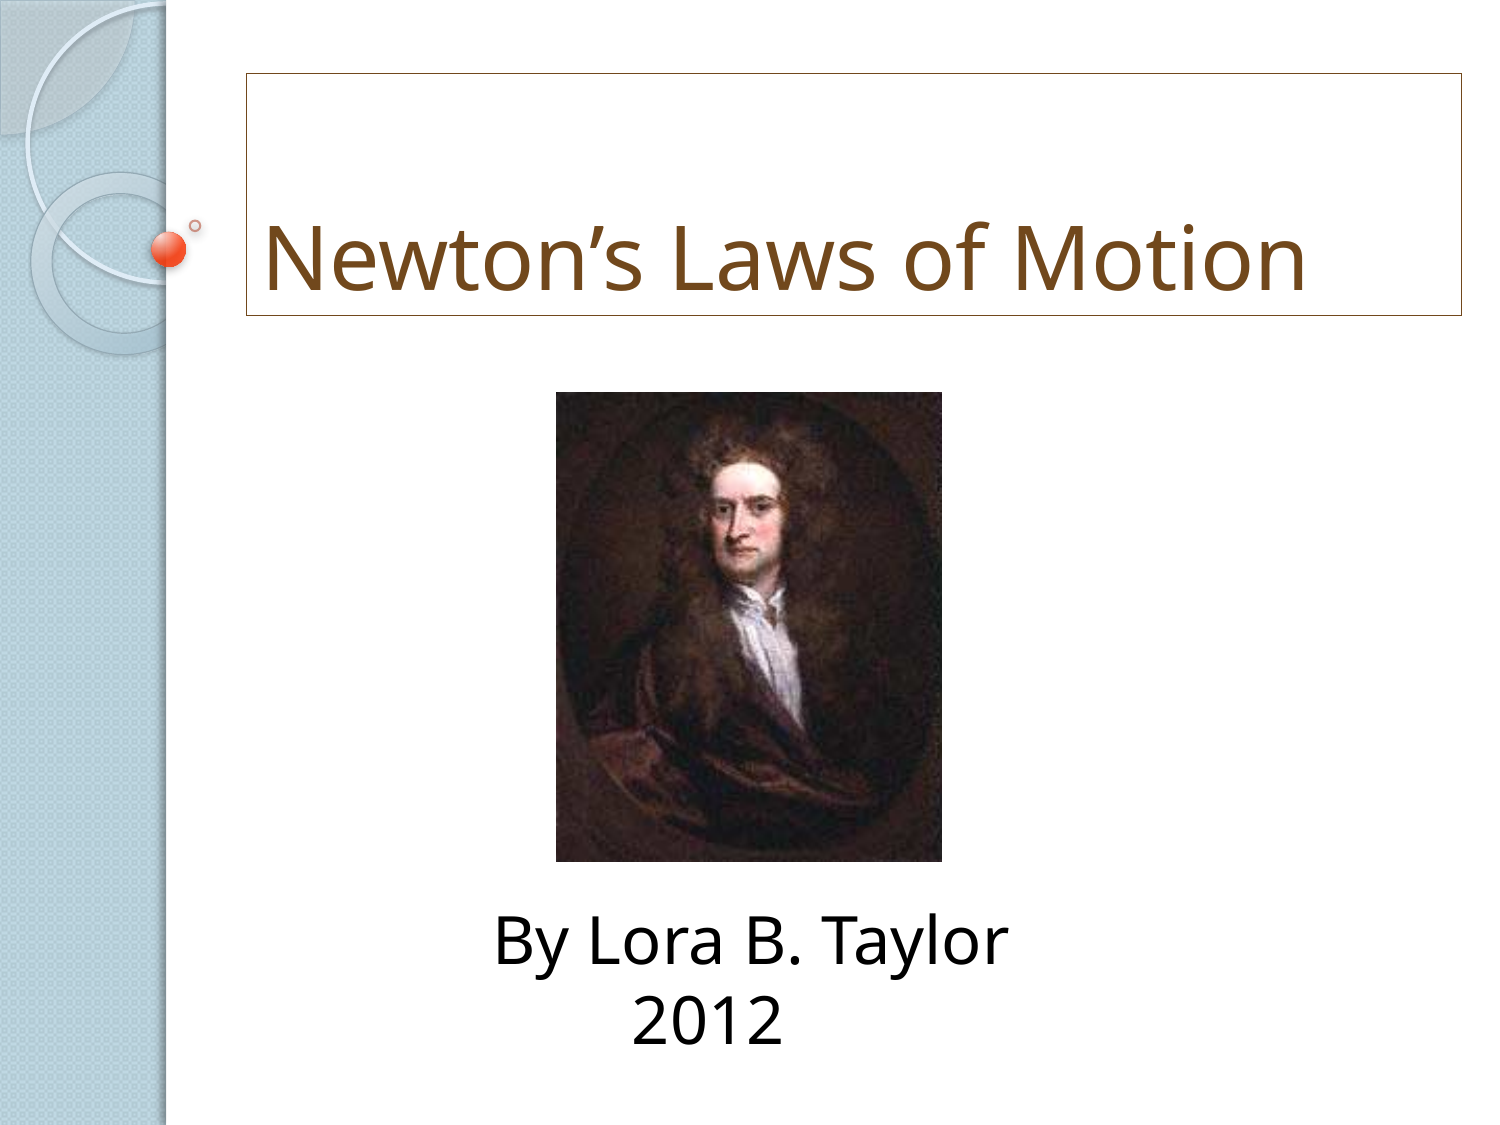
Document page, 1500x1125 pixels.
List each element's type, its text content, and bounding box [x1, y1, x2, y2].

text_box By Lora B. Taylor 2012 [391, 890, 1026, 1066]
picture [555, 392, 942, 862]
title Newton’s Laws of Motion [246, 73, 1462, 316]
